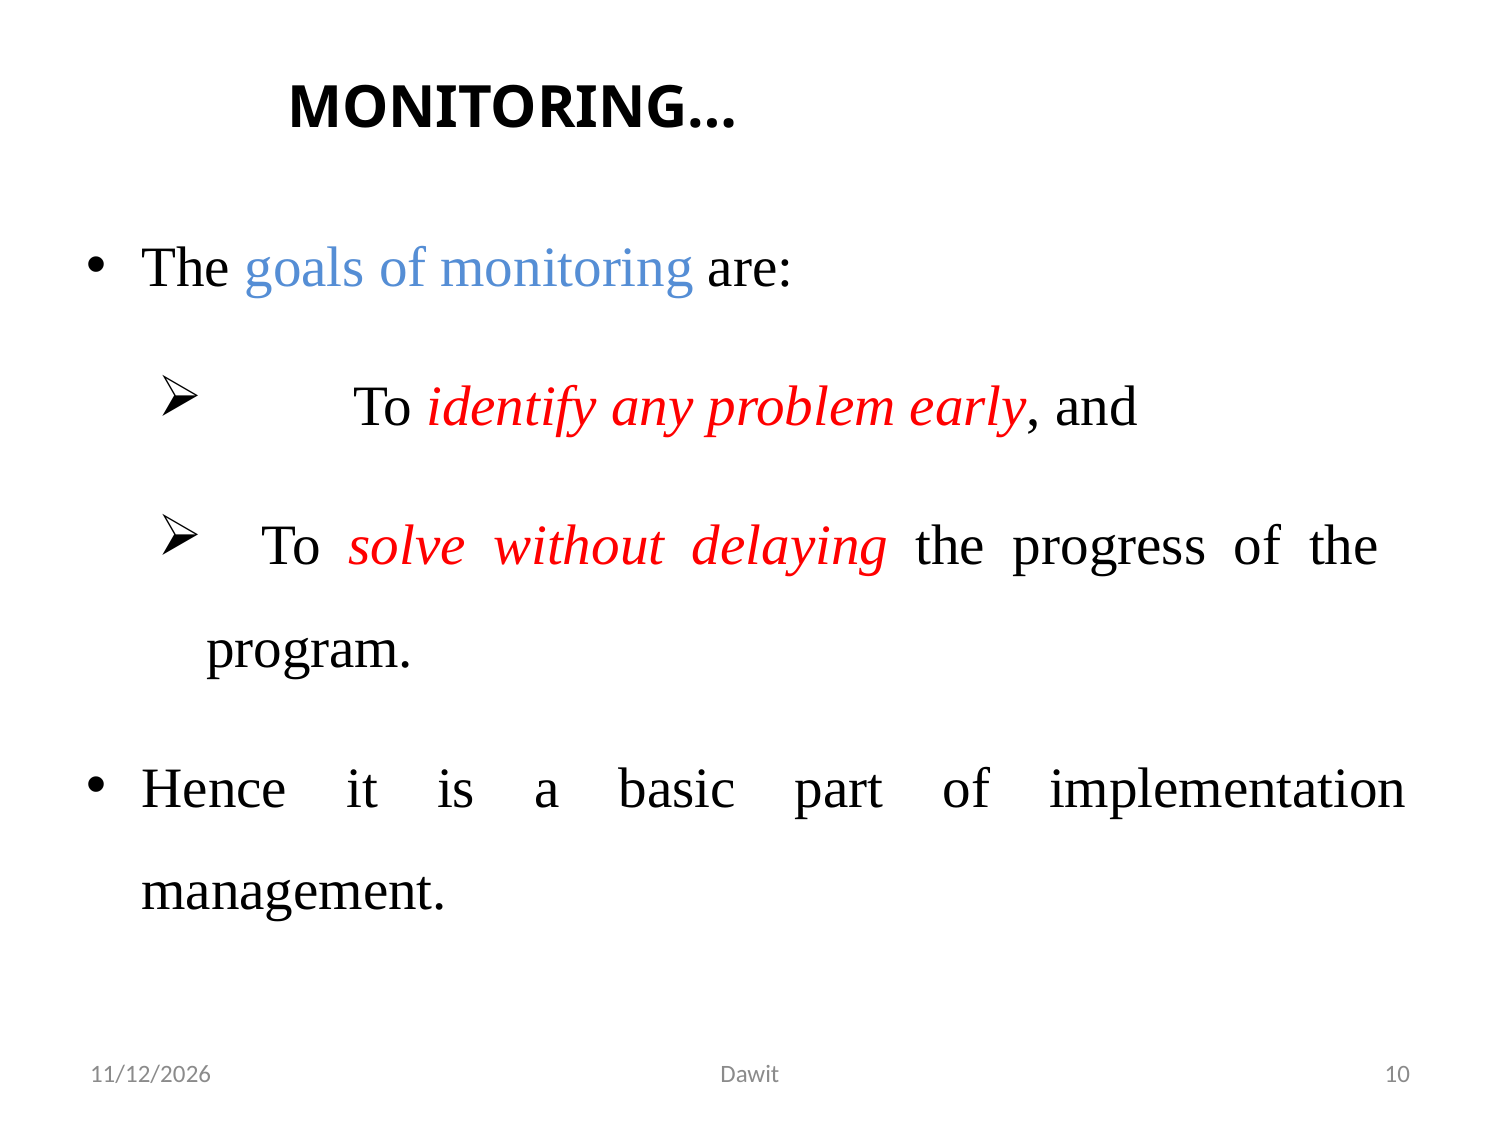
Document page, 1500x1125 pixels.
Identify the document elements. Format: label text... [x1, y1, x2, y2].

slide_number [75, 1042, 425, 1103]
list The goals of monitoring are: To identify any problem early, and To solve without delaying the progress of the program. Hence it is a basic part of implementation management. [71, 187, 1422, 930]
slide_number 10 [1074, 1042, 1425, 1103]
title MONITORING… [75, 45, 950, 163]
footer Dawit [512, 1042, 988, 1103]
